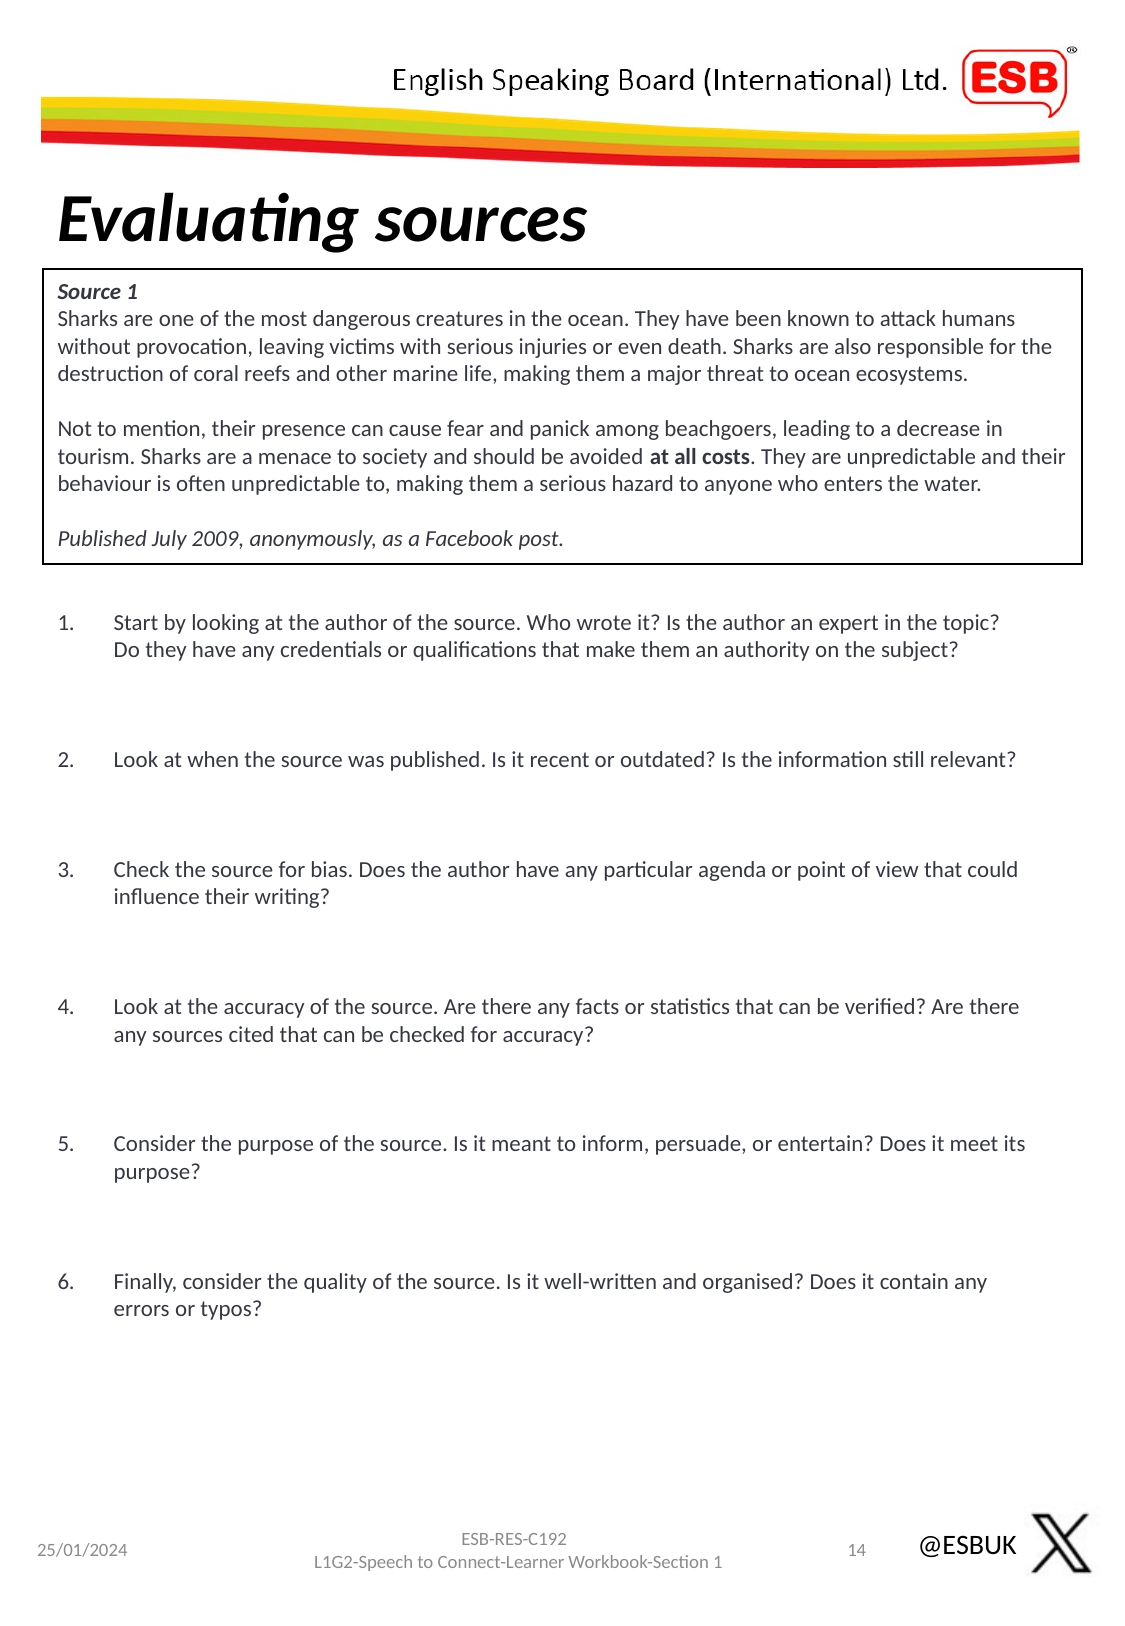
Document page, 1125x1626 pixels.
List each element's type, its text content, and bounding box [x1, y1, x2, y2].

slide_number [22, 1506, 276, 1593]
picture [0, 1, 1125, 234]
text_box Start by looking at the author of the source. Who wrote it? Is the author an expert in the topic? Do they have any credentials or qualifications that make them an authority on the subject? Look at when the source was published. Is it recent or outdated? Is the information still relevant? Check the source for bias. Does the author have any particular agenda or point of view that could influence their writing? Look at the accuracy of the source. Are there any facts or statistics that can be verified? Are there any sources cited that can be checked for accuracy? Consider the purpose of the source. Is it meant to inform, persuade, or entertain? Does it meet its purpose? Finally, consider the quality of the source. Is it well-written and organised? Does it contain any errors or typos? [42, 599, 1047, 1384]
footer ESB-RES-C192 L1G2-Speech to Connect-Learner Workbook-Section 1 [296, 1506, 697, 1593]
picture [1024, 1502, 1103, 1585]
text_box Source 1 Sharks are one of the most dangerous creatures in the ocean. They have been known to attack humans without provocation, leaving victims with serious injuries or even death. Sharks are also responsible for the destruction of coral reefs and other marine life, making them a major threat to ocean ecosystems. Not to mention, their presence can cause fear and panick among beachgoers, leading to a decrease in tourism. Sharks are a menace to society and should be avoided at all costs. They are unpredictable and their behaviour is often unpredictable to, making them a serious hazard to anyone who enters the water. Published July 2009, anonymously, as a Facebook post. [42, 268, 1083, 565]
slide_number 14 [697, 1506, 882, 1593]
title Evaluating sources [42, 174, 1014, 268]
